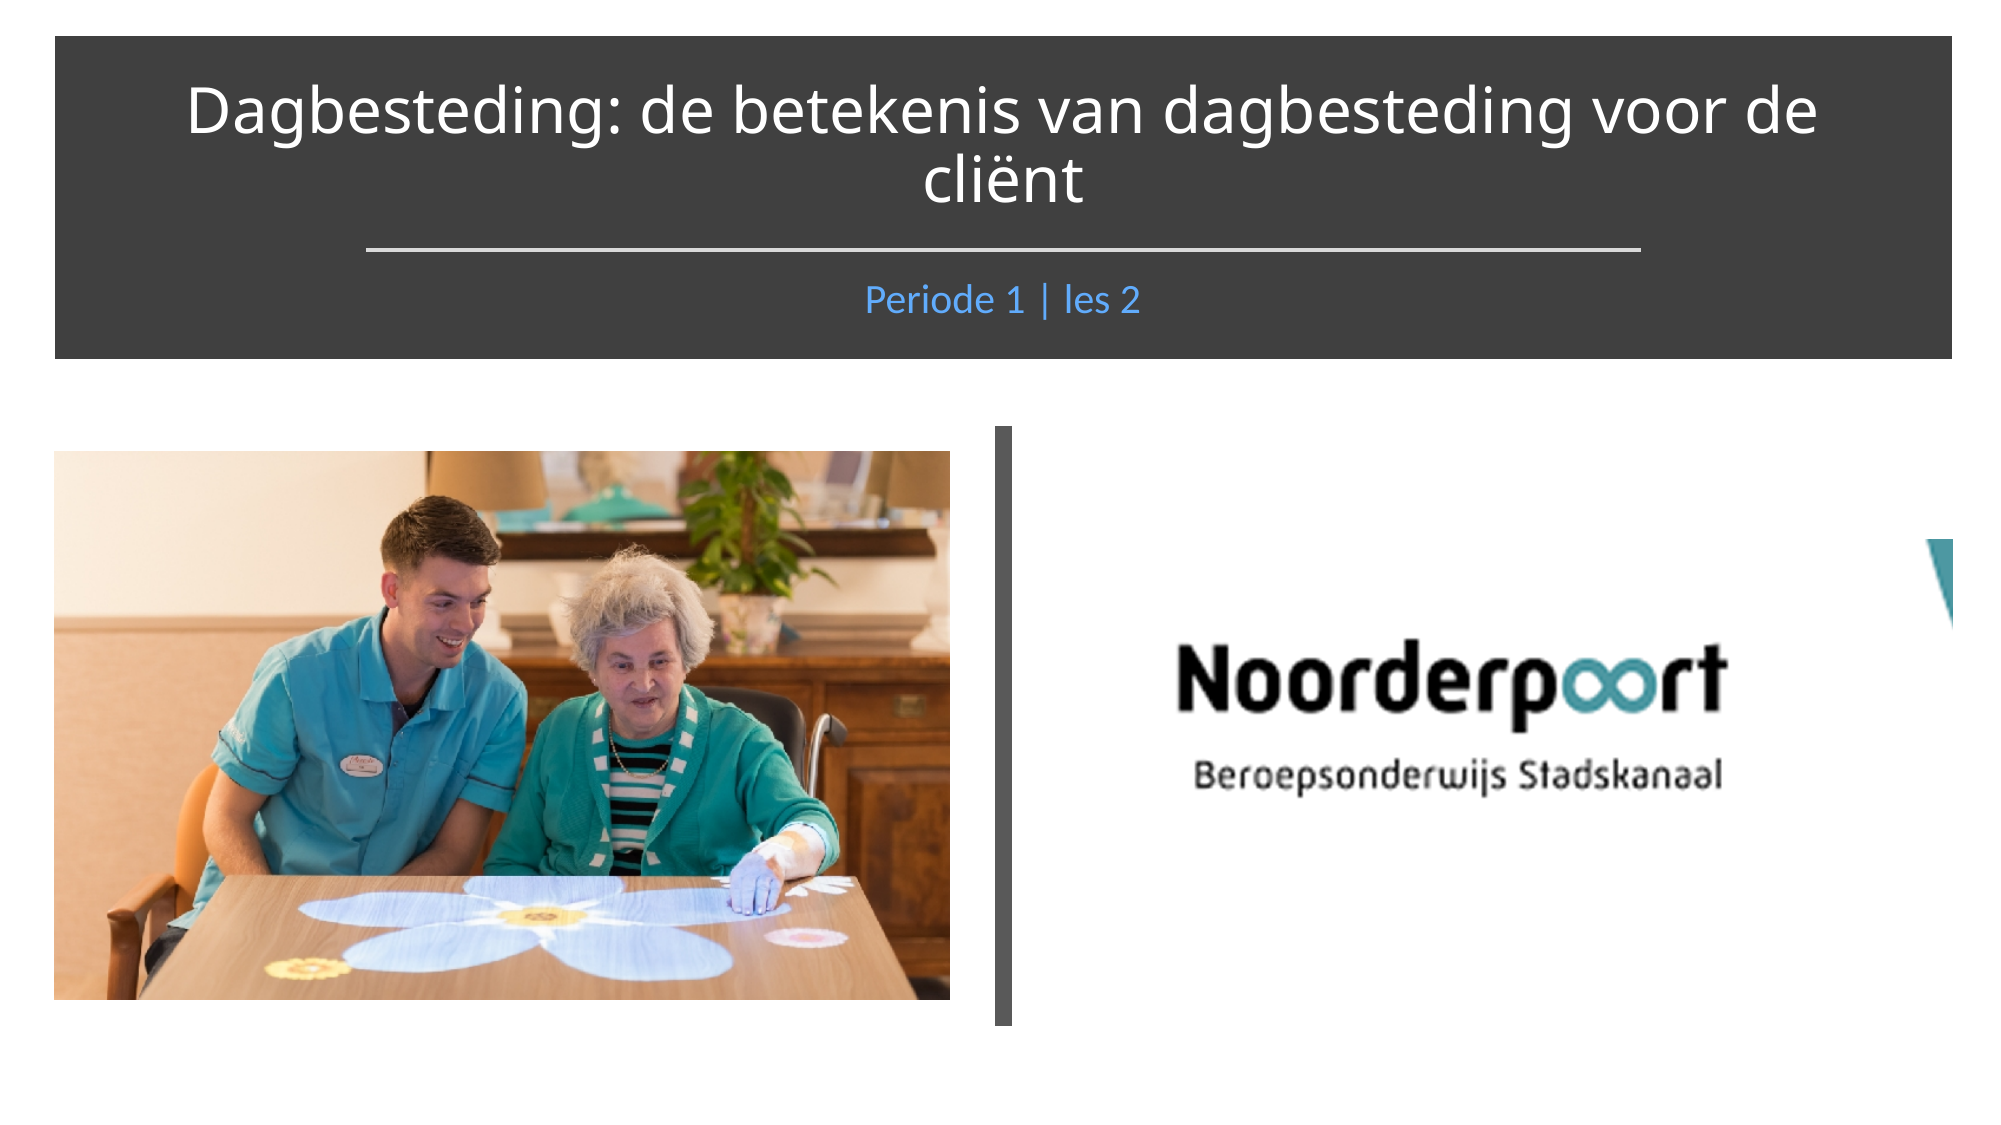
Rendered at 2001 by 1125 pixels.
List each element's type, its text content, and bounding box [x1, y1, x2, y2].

text_box [64, 45, 1942, 350]
picture [1057, 539, 1953, 913]
title Dagbesteding: de betekenis van dagbesteding voor de cliënt [89, 71, 1917, 224]
picture [54, 451, 950, 1001]
subtitle Periode 1 | les 2 [253, 269, 1754, 339]
